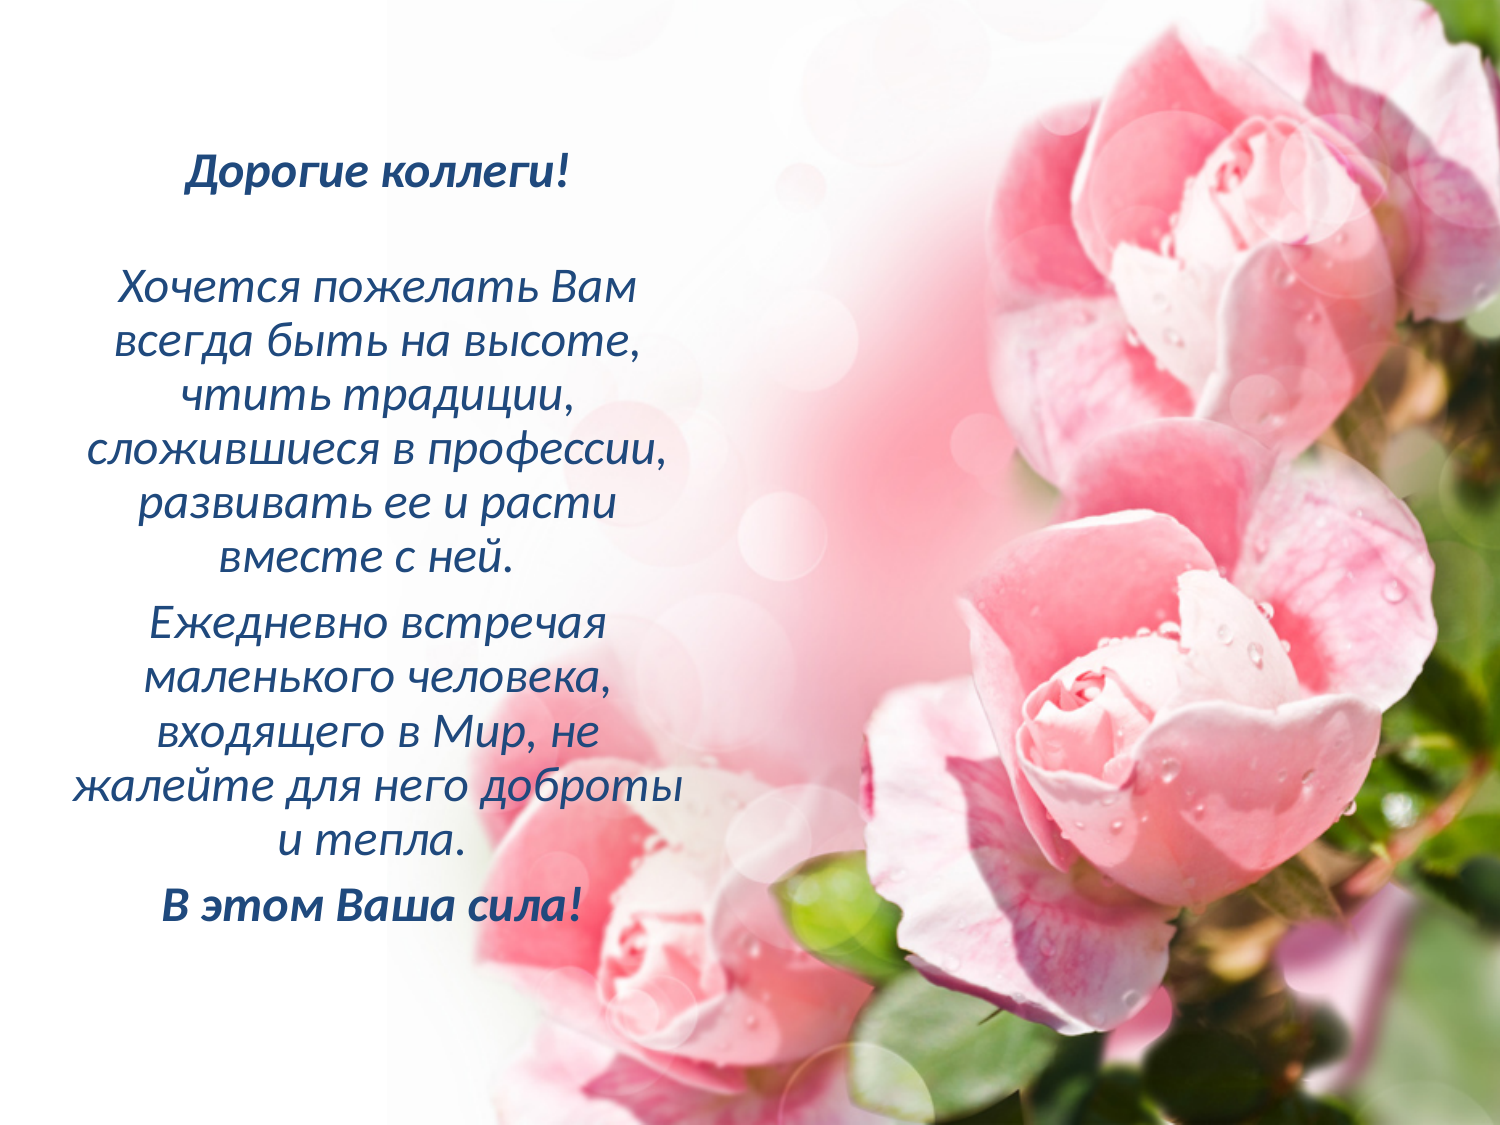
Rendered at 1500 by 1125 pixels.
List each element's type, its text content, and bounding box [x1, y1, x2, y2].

text_box Дорогие коллеги! Хочется пожелать Вам всегда быть на высоте, чтить традиции, сложившиеся в профессии, развивать ее и расти вместе с ней. Ежедневно встречая маленького человека, входящего в Мир, не жалейте для него доброты и тепла. В этом Ваша сила! [53, 137, 382, 940]
picture [387, 0, 1500, 1125]
